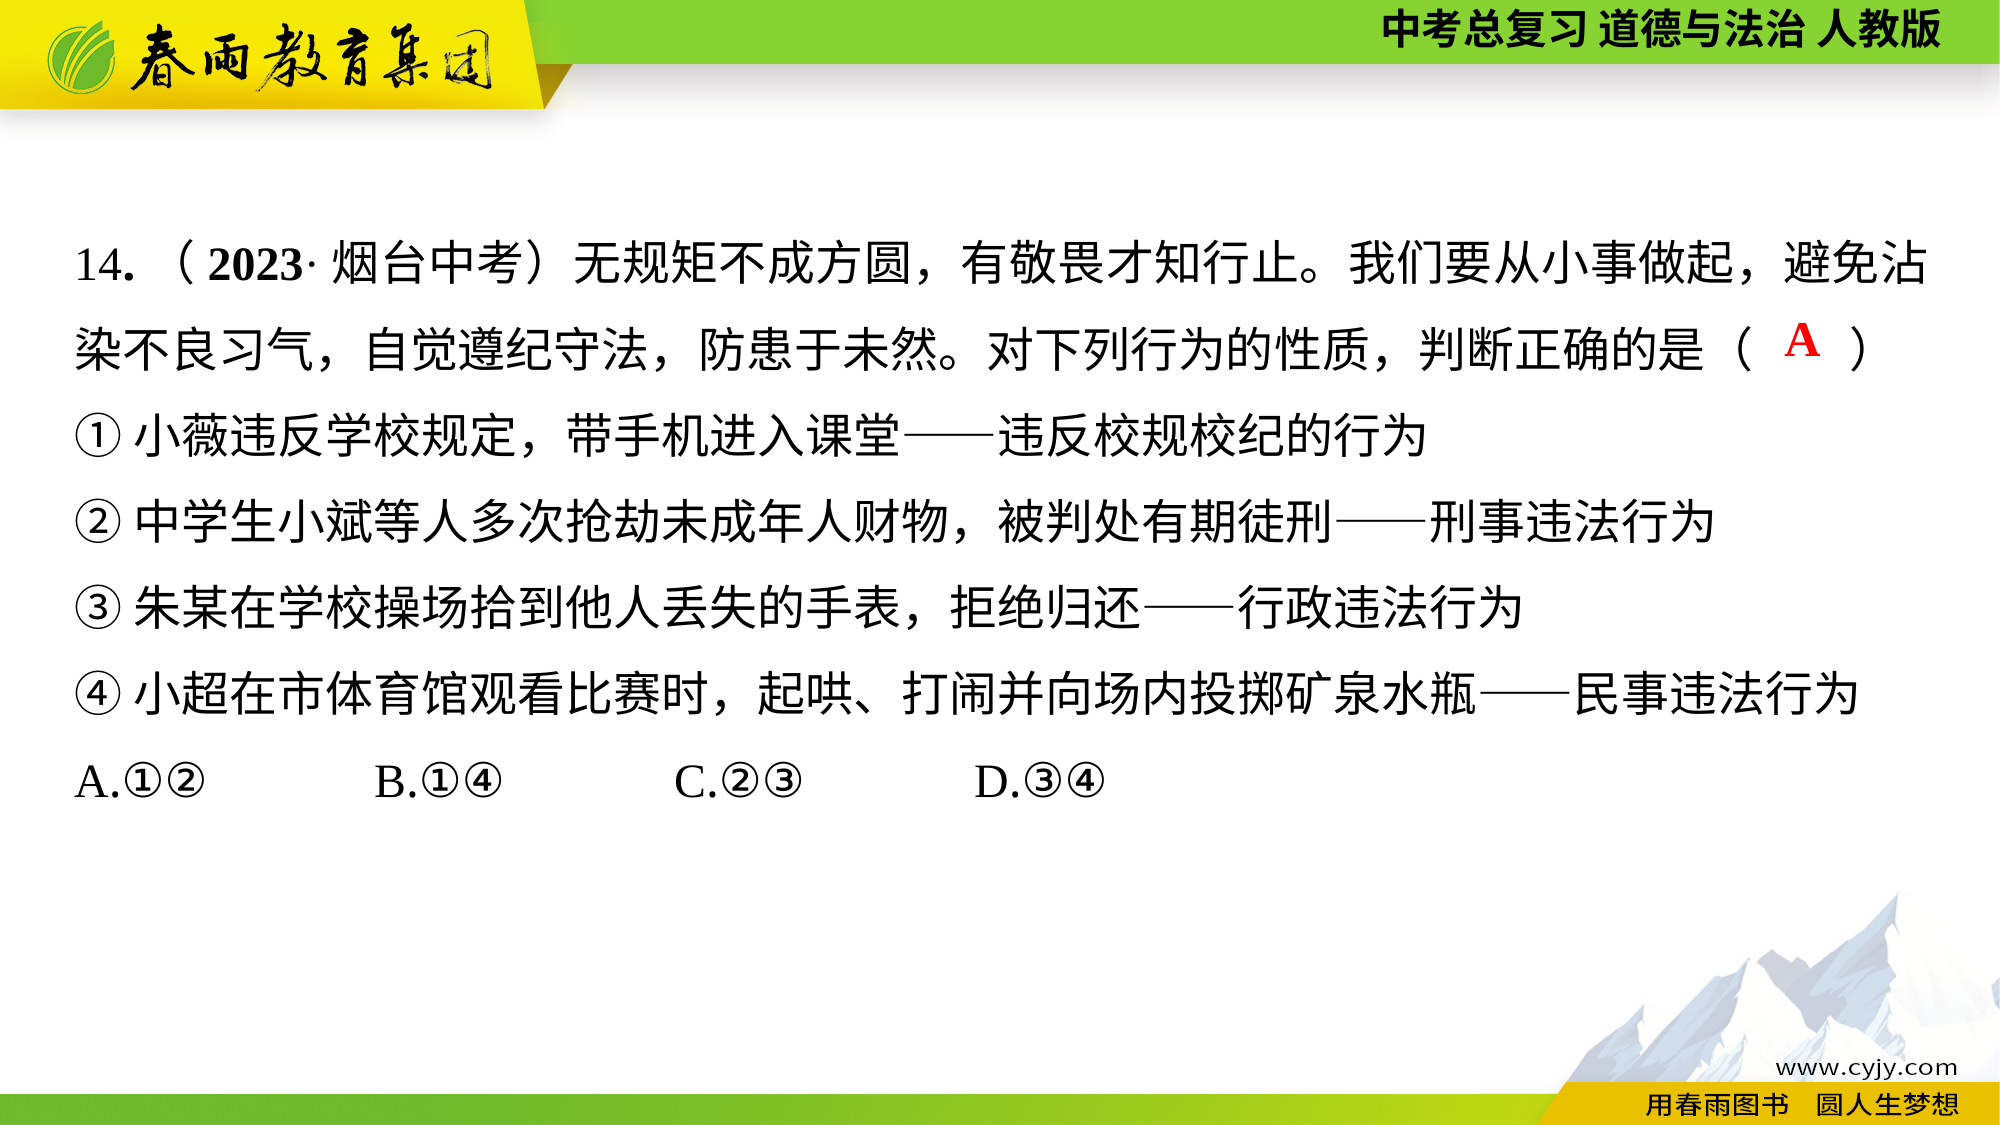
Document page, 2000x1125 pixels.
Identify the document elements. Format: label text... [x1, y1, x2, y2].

text_box A [1769, 298, 1836, 374]
list 14.（2023·烟台中考）无规矩不成方圆，有敬畏才知行止。我们要从小事做起，避免沾染不良习气，自觉遵纪守法，防患于未然。对下列行为的性质，判断正确的是（ ） ①小薇违反学校规定，带手机进入课堂——违反校规校纪的行为 ②中学生小斌等人多次抢劫未成年人财物，被判处有期徒刑——刑事违法行为 ③朱某在学校操场拾到他人丢失的手表，拒绝归还——行政违法行为 ④小超在市体育馆观看比赛时，起哄、打闹并向场内投掷矿泉水瓶——民事违法行为 A.①② B.①④ C.②③ D.③④ [59, 196, 1944, 811]
picture [0, 0, 2000, 1125]
